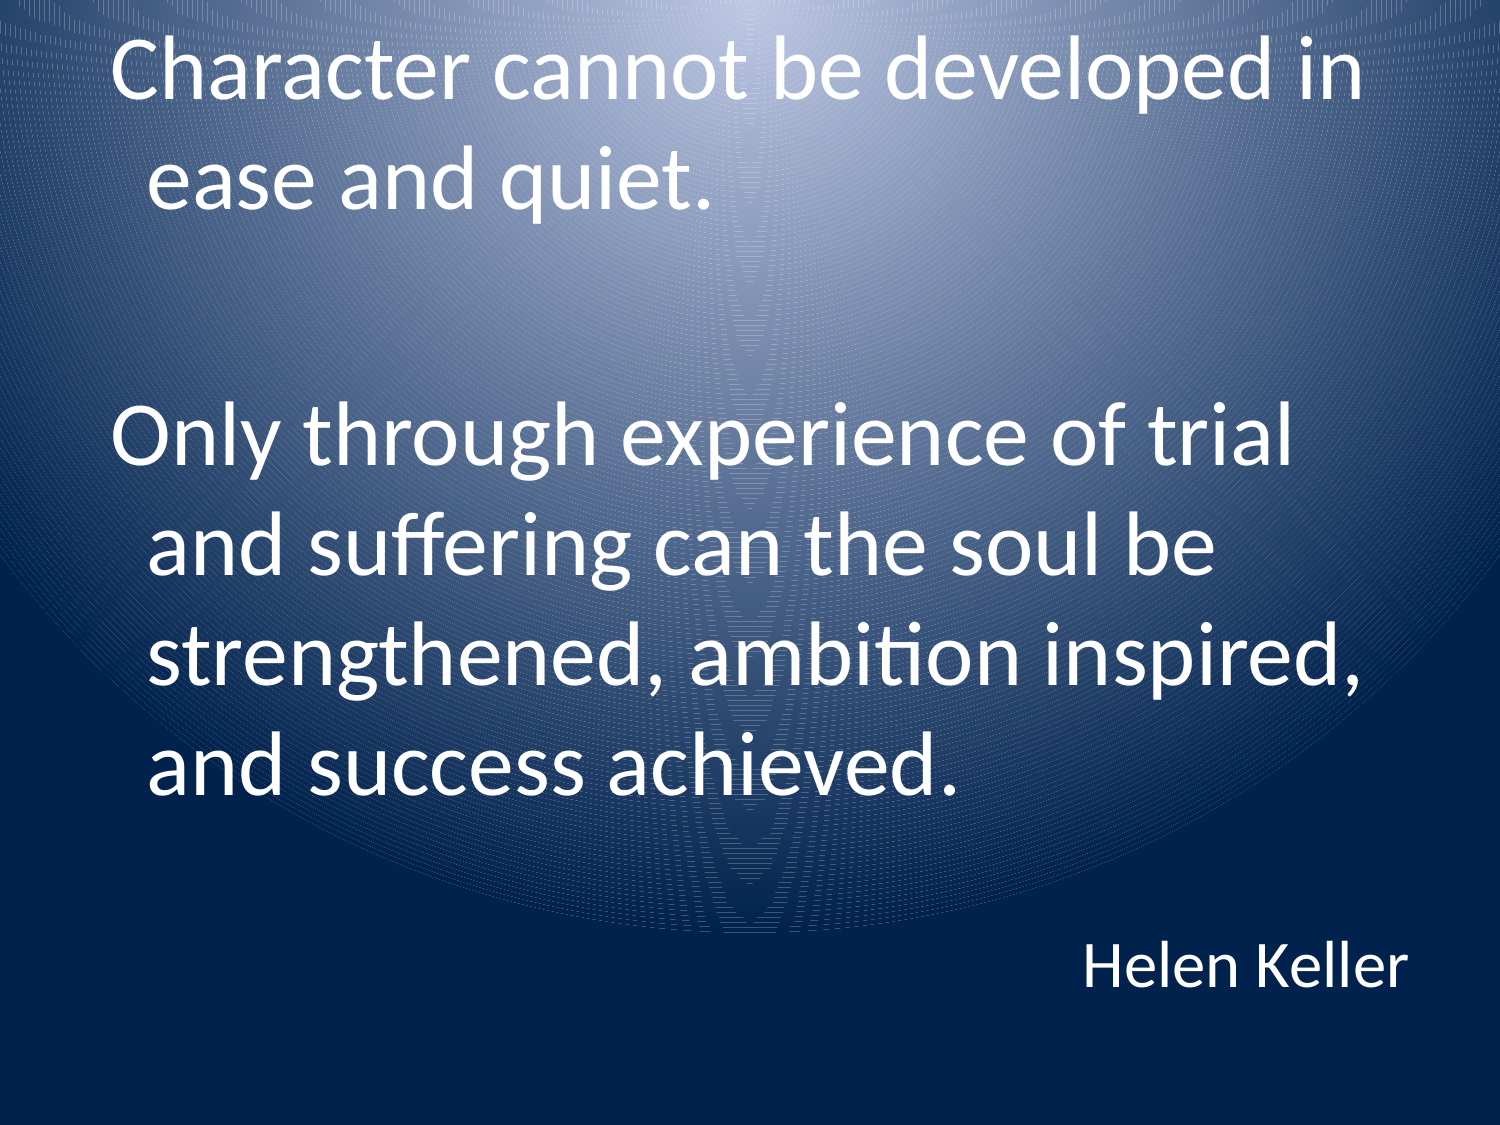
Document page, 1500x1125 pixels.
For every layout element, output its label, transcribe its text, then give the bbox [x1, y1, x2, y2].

list Character cannot be developed in ease and quiet. Only through experience of trial and suffering can the soul be strengthened, ambition inspired, and success achieved. Helen Keller [75, 0, 1425, 1005]
